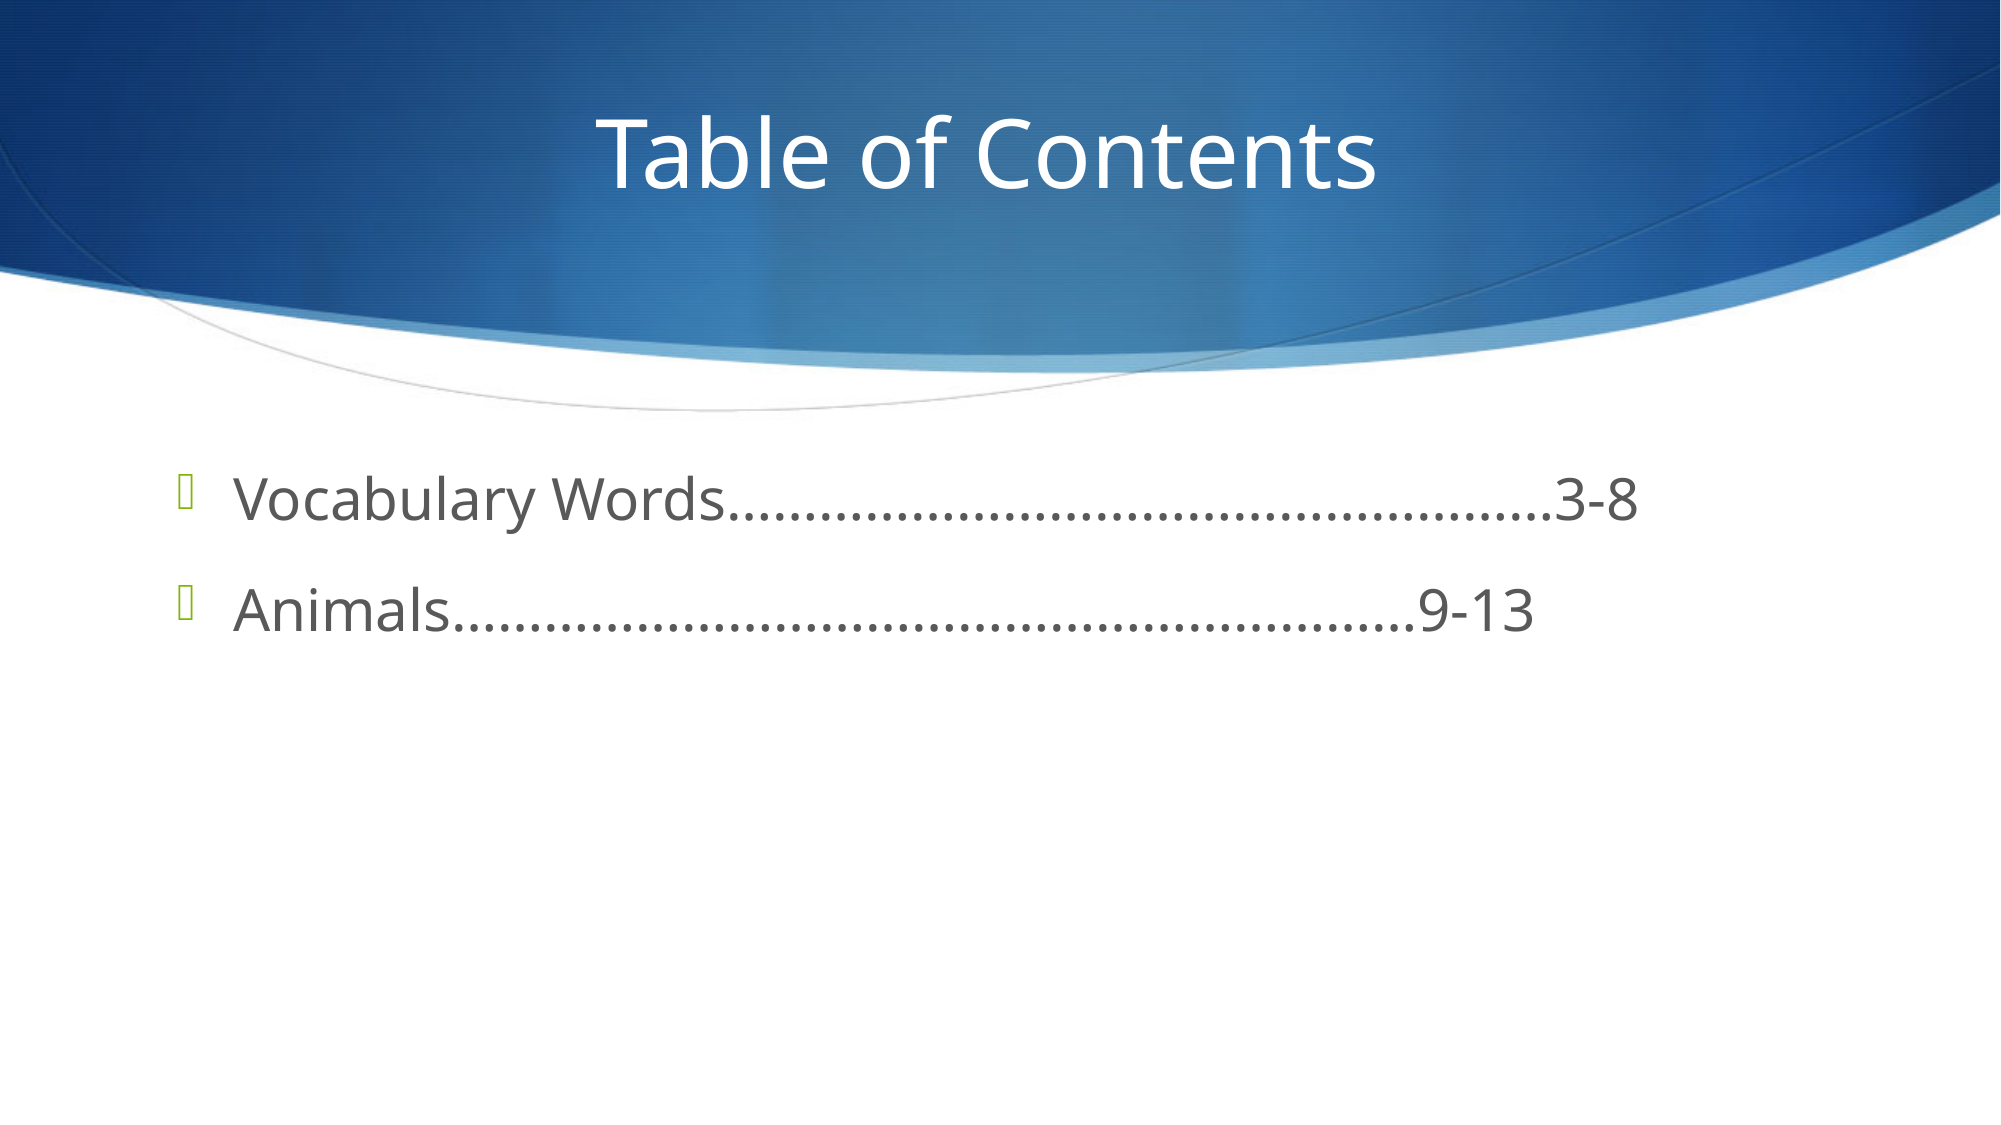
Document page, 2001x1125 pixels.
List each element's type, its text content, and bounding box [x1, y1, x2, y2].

title Table of Contents [99, 56, 1900, 245]
list Vocabulary Words………………………………………………3-8 Animals………………………………………………………9-13 [161, 454, 1838, 991]
picture [0, 0, 2001, 1125]
